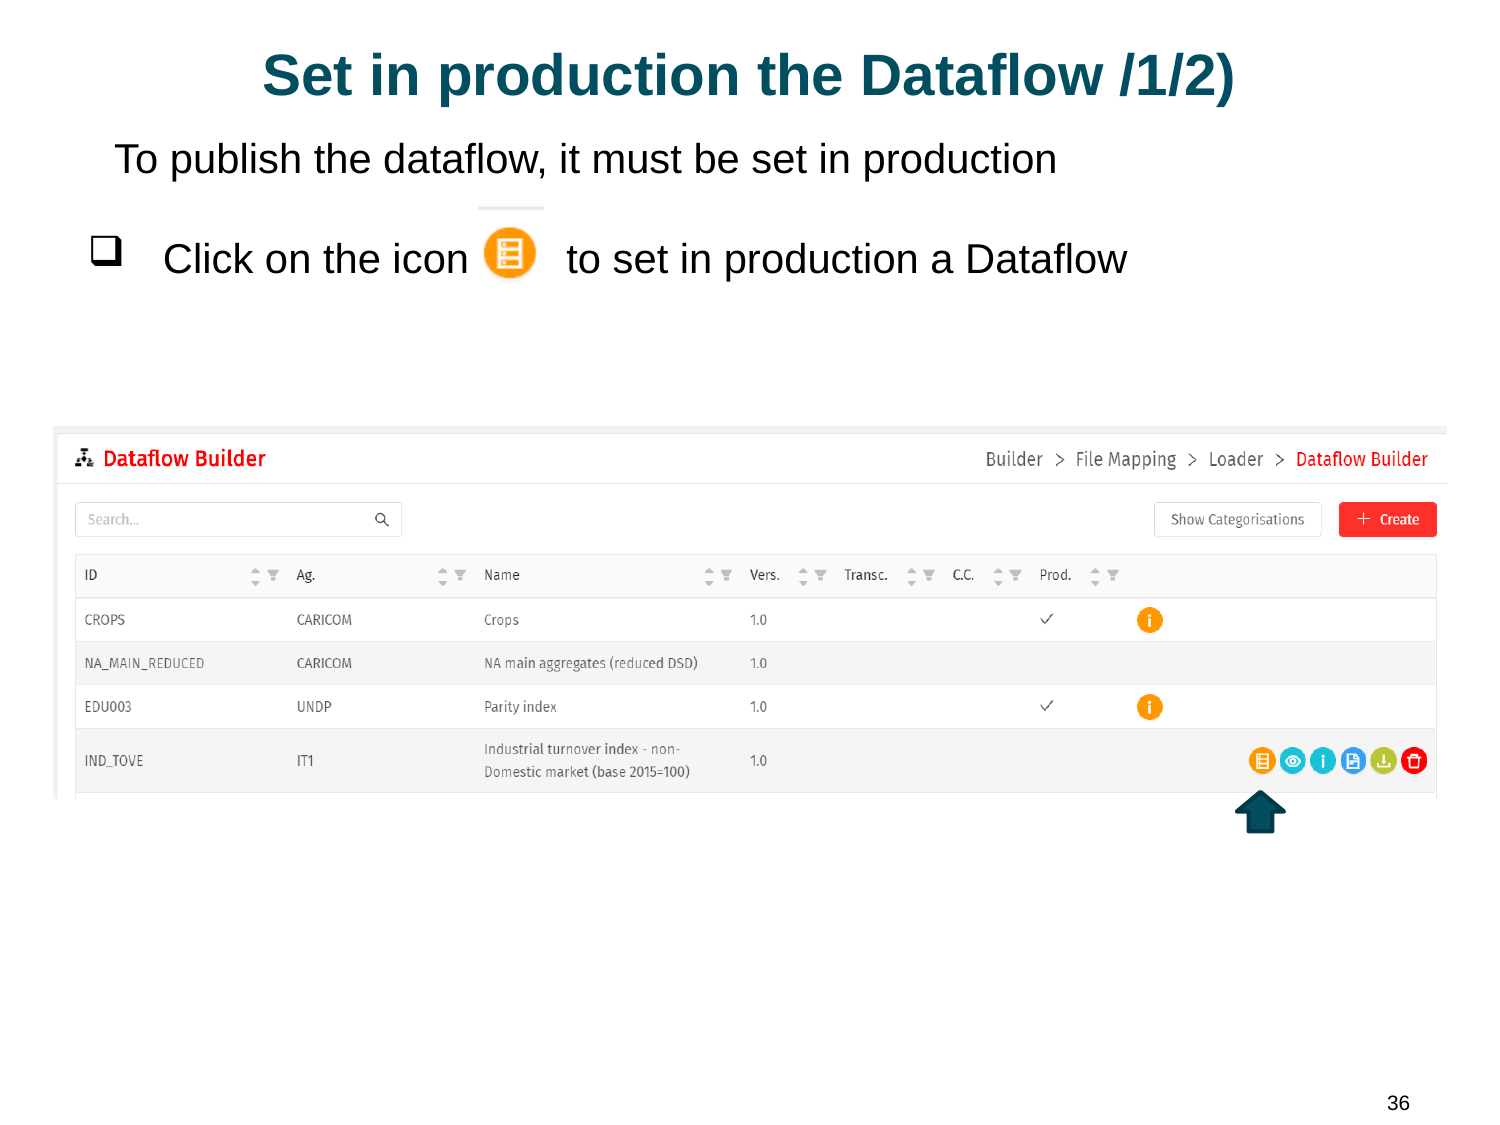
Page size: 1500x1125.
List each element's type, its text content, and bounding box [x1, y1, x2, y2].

text_box Click on the icon (1) to set in production a Dataflow [548, 224, 1425, 289]
slide_number 36 [1074, 1082, 1425, 1125]
text_box Click on the icon (1) to set in production a Dataflow [73, 224, 472, 289]
title Set in production the Dataflow /1/2) [75, 20, 1425, 125]
picture [52, 426, 1447, 799]
picture [478, 204, 545, 291]
text_box To publish the dataflow, it must be set in production [99, 124, 1452, 190]
text_box [1234, 808, 1287, 834]
